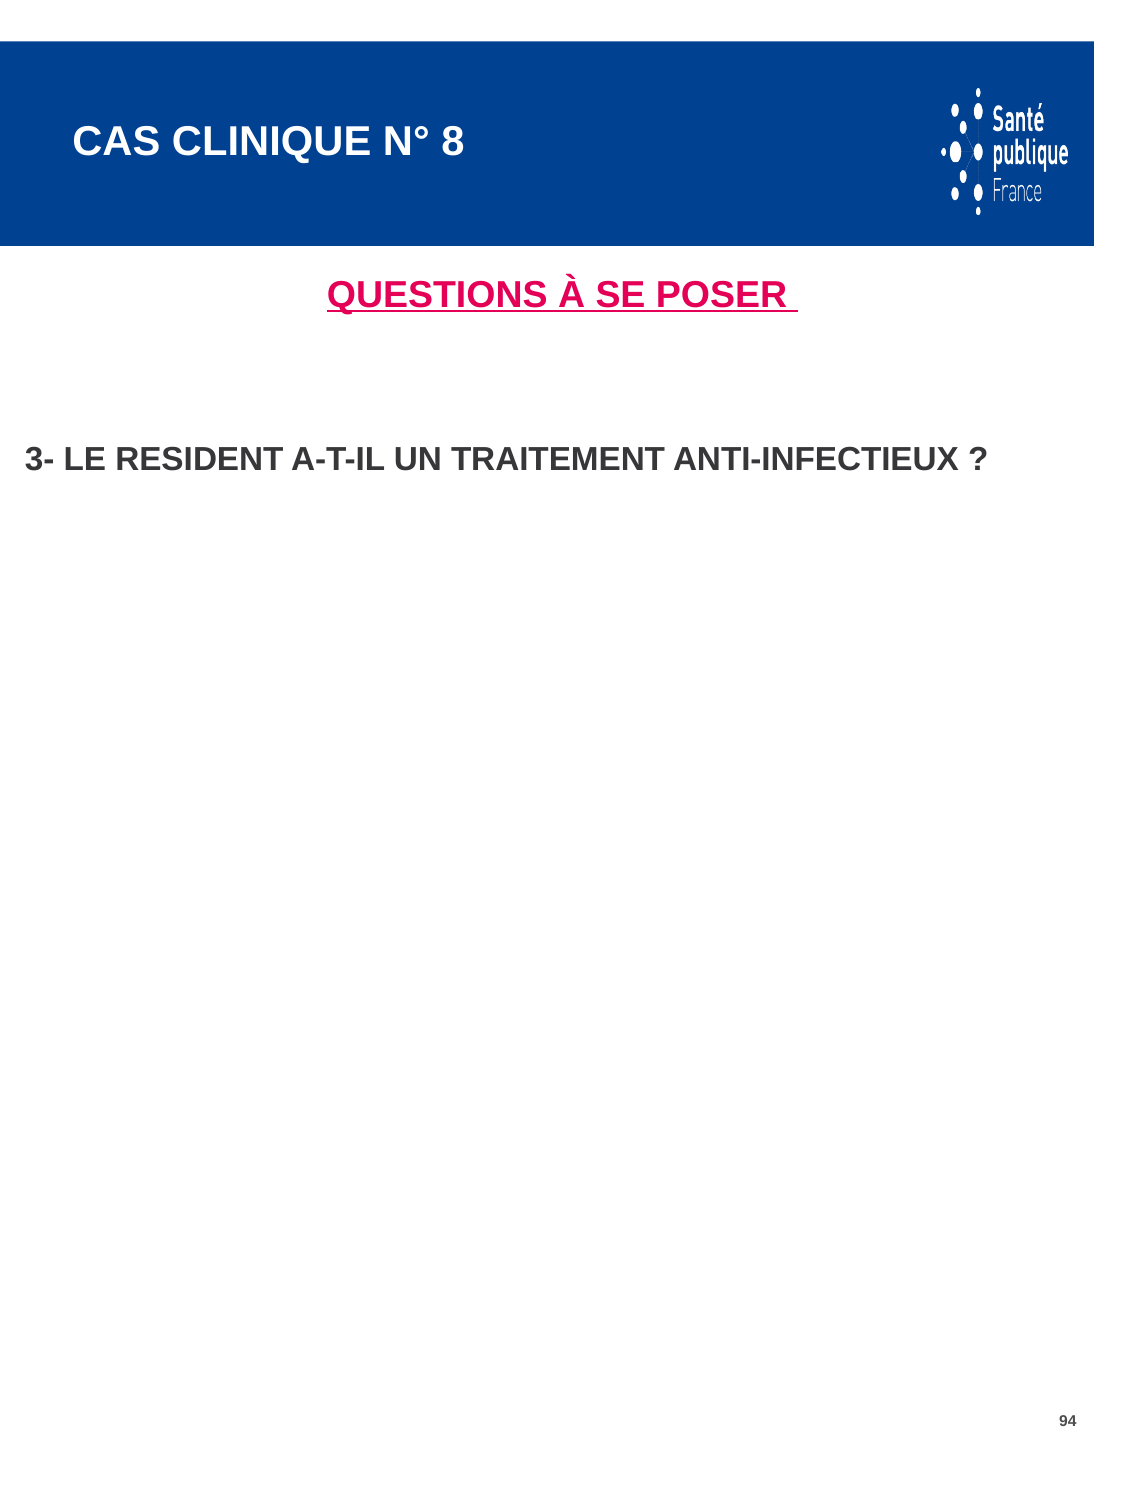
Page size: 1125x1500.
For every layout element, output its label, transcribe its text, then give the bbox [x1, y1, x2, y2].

picture [941, 88, 1068, 215]
title Cas clinique n° 8 [66, 41, 908, 246]
list Questions à se poser 3- Le RESIDENT A-T-IL UN TRAITEMENT ANTI-INFECTIEUX ? [19, 265, 1106, 1483]
